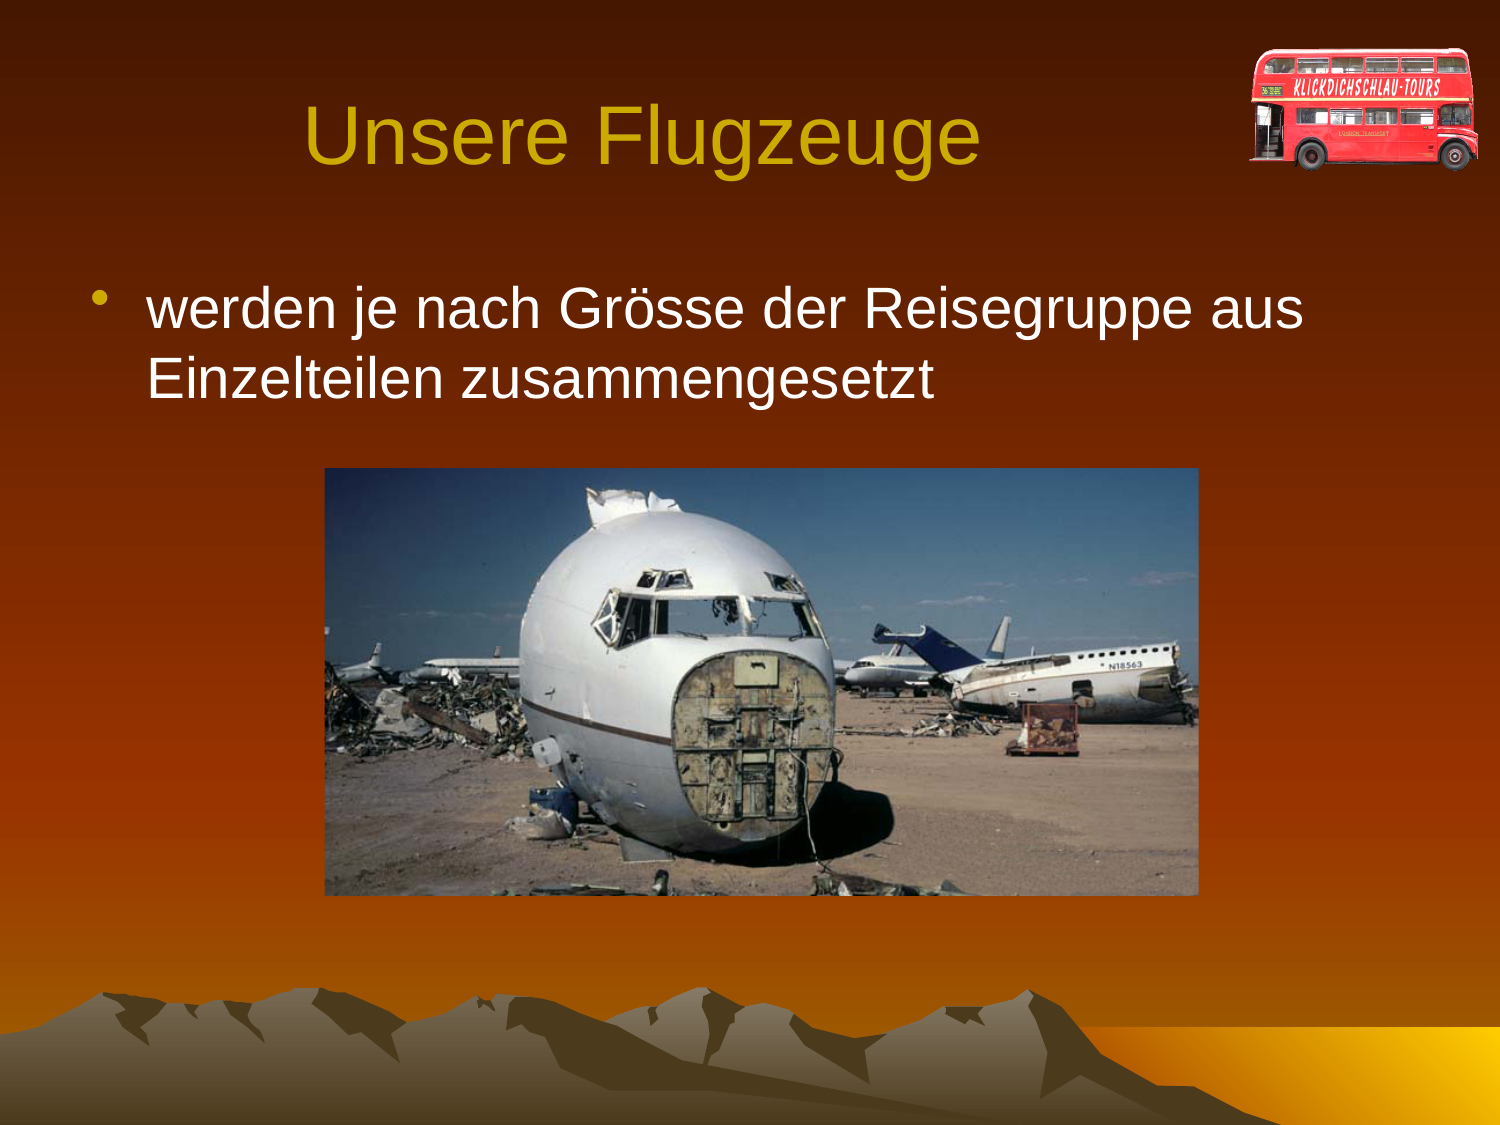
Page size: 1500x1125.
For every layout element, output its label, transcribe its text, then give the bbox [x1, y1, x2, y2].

list werden je nach Grösse der Reisegruppe aus Einzelteilen zusammengesetzt [75, 262, 1425, 619]
picture [1246, 42, 1483, 174]
title Unsere Flugzeuge [75, 37, 1211, 225]
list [324, 467, 1199, 897]
